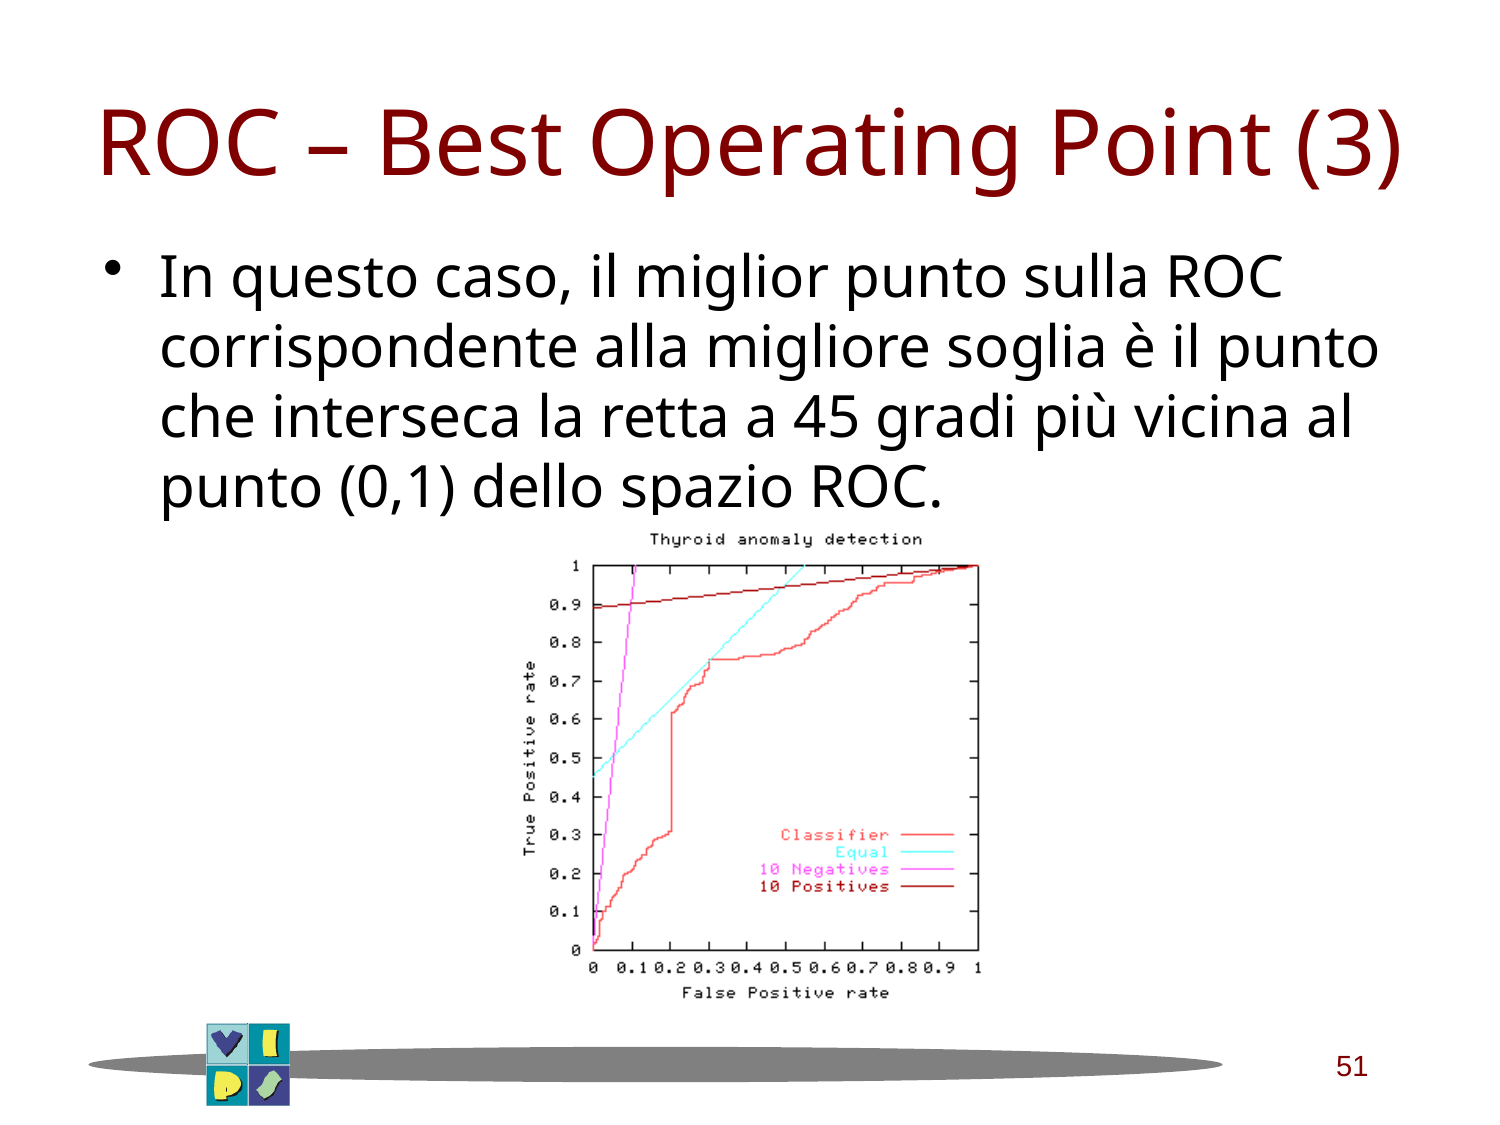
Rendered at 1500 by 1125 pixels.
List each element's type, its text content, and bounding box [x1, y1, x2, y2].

list In questo caso, il miglior punto sulla ROC corrispondente alla migliore soglia è il punto che interseca la retta a 45 gradi più vicina al punto (0,1) dello spazio ROC. [88, 231, 1439, 975]
picture [206, 1023, 290, 1106]
slide_number 51 [1033, 1039, 1384, 1118]
title ROC – Best Operating Point (3) [75, 45, 1425, 233]
picture [513, 514, 1165, 1003]
